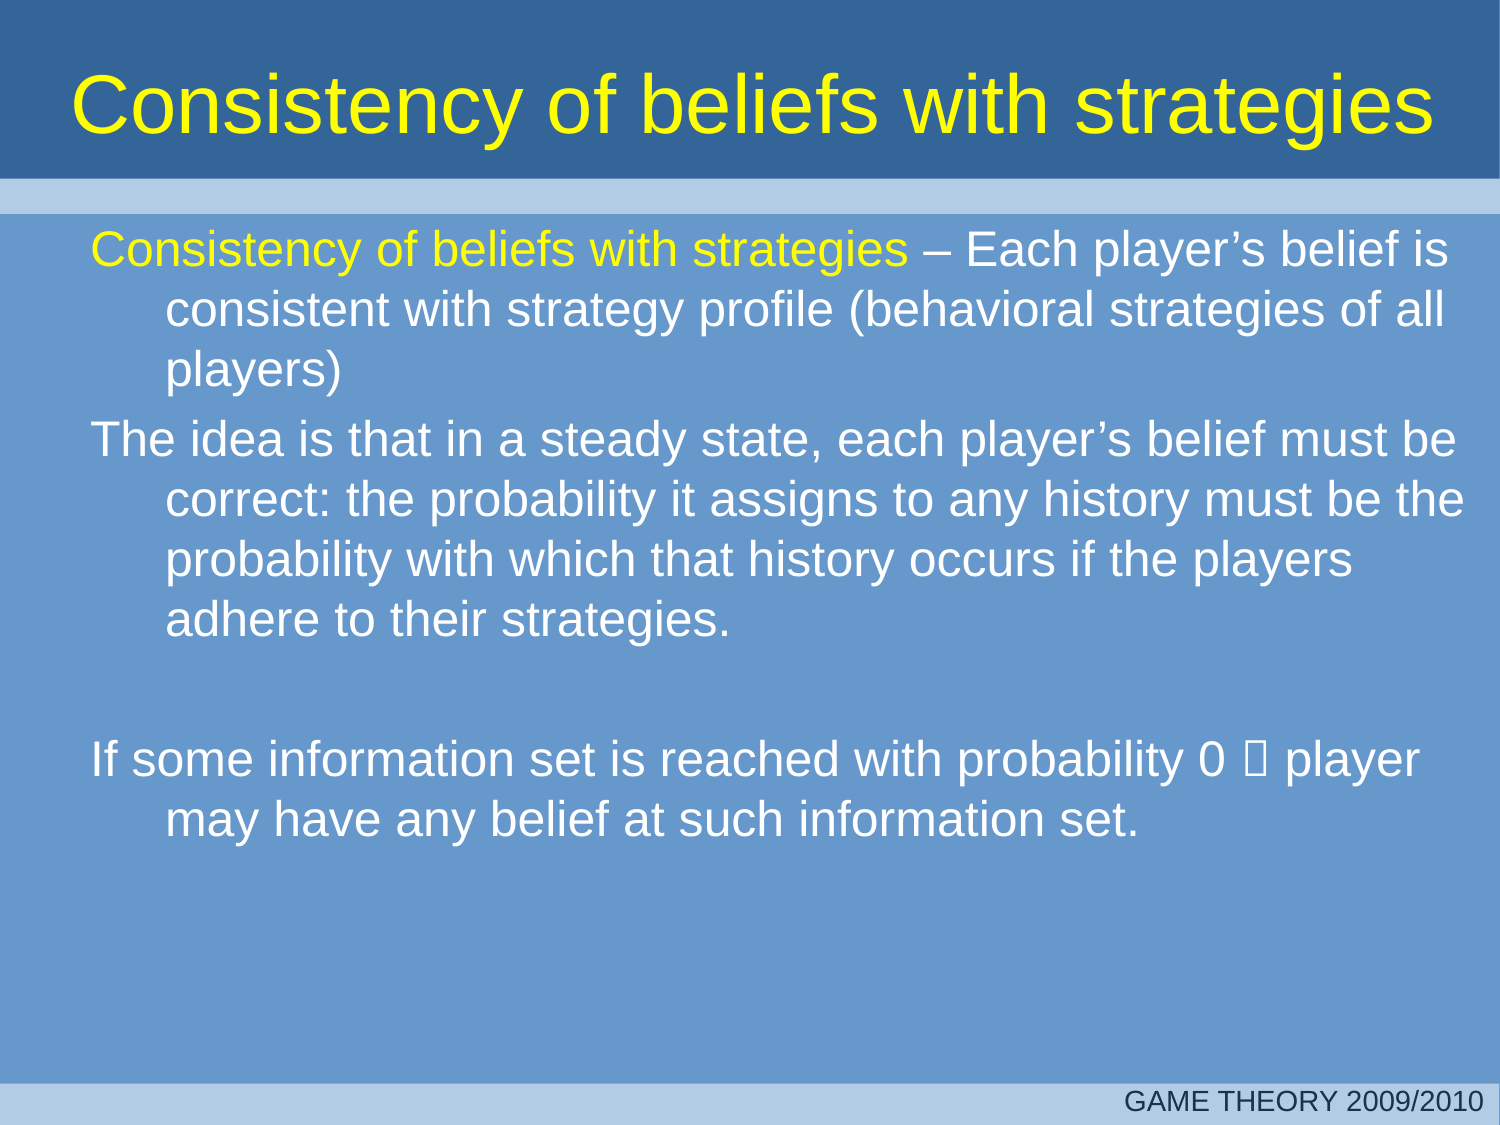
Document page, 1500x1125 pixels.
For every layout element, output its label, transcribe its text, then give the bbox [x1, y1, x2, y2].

list Consistency of beliefs with strategies – Each player’s belief is consistent with strategy profile (behavioral strategies of all players) The idea is that in a steady state, each player’s belief must be correct: the probability it assigns to any history must be the probability with which that history occurs if the players adhere to their strategies. If some information set is reached with probability 0  player may have any belief at such information set. [0, 208, 1500, 1042]
text_box Consistency of beliefs with strategies [55, 41, 1500, 160]
text_box GAME THEORY 2009/2010 [1109, 1075, 1500, 1125]
